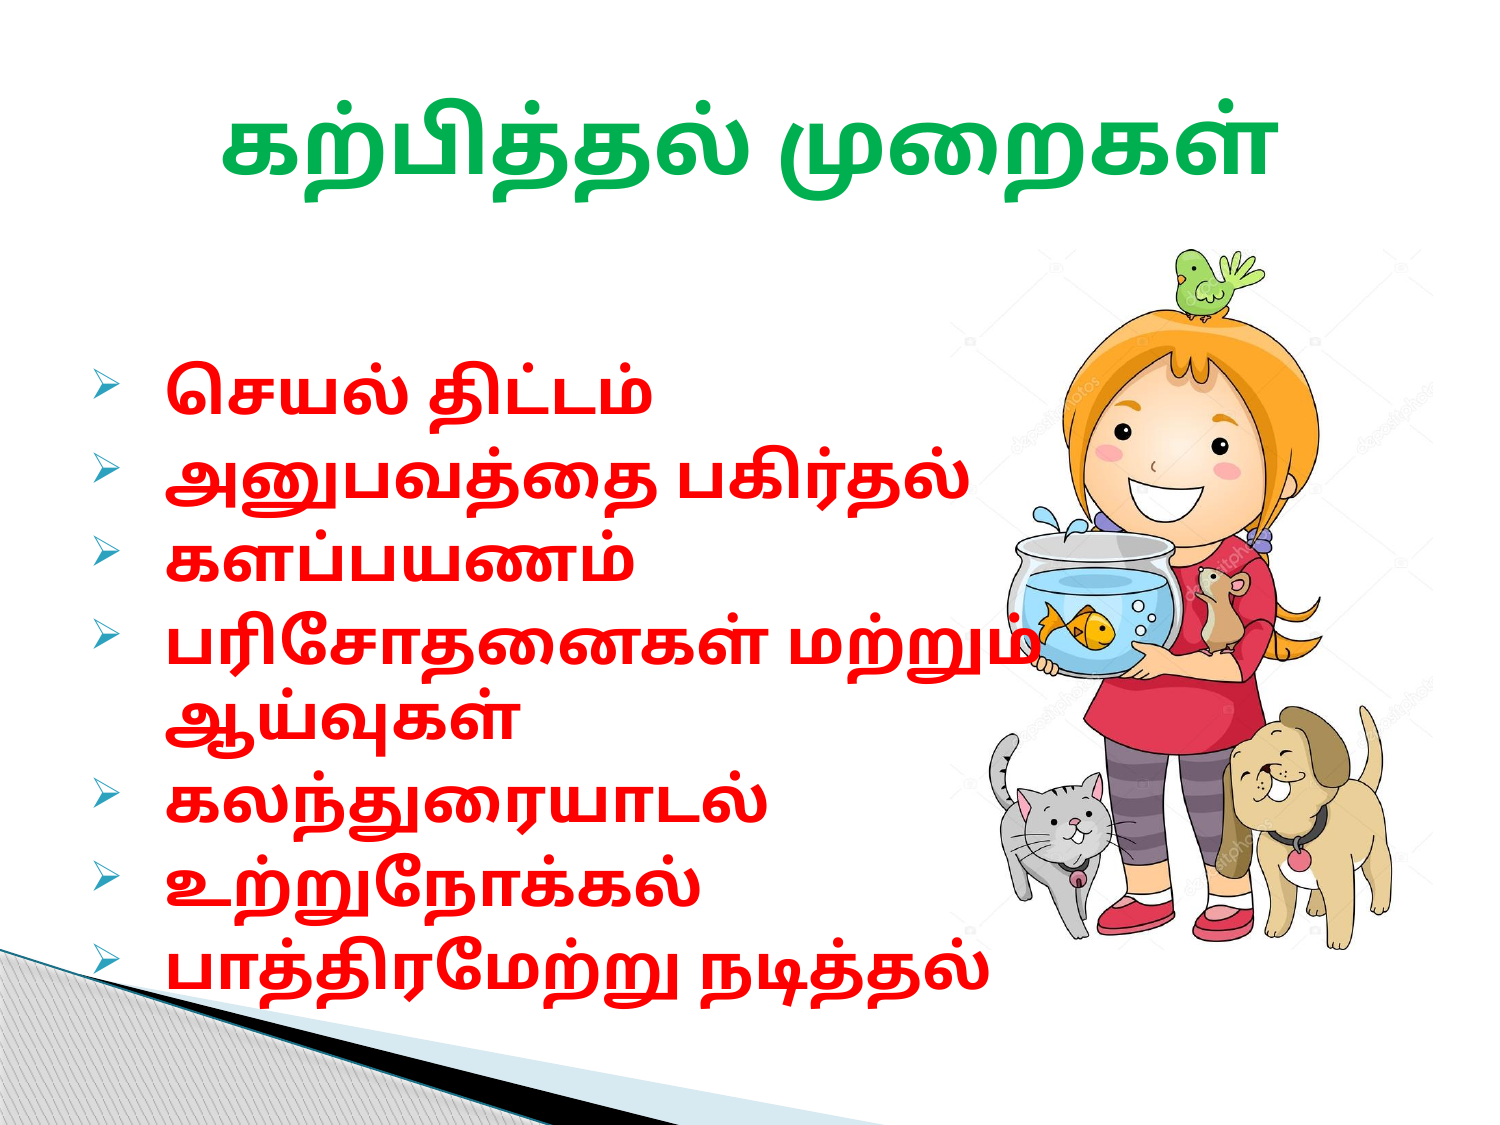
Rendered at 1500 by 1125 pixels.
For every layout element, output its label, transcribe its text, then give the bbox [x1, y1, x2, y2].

picture [949, 249, 1433, 951]
list கற்பித்தல் முறைகள் செயல் திட்டம் அனுபவத்தை பகிர்தல் களப்பயணம் பரிசோதனைகள் மற்றும் ஆய்வுகள் கலந்துரையாடல் உற்றுநோக்கல் பாத்திரமேற்று நடித்தல் [75, 75, 1425, 1063]
